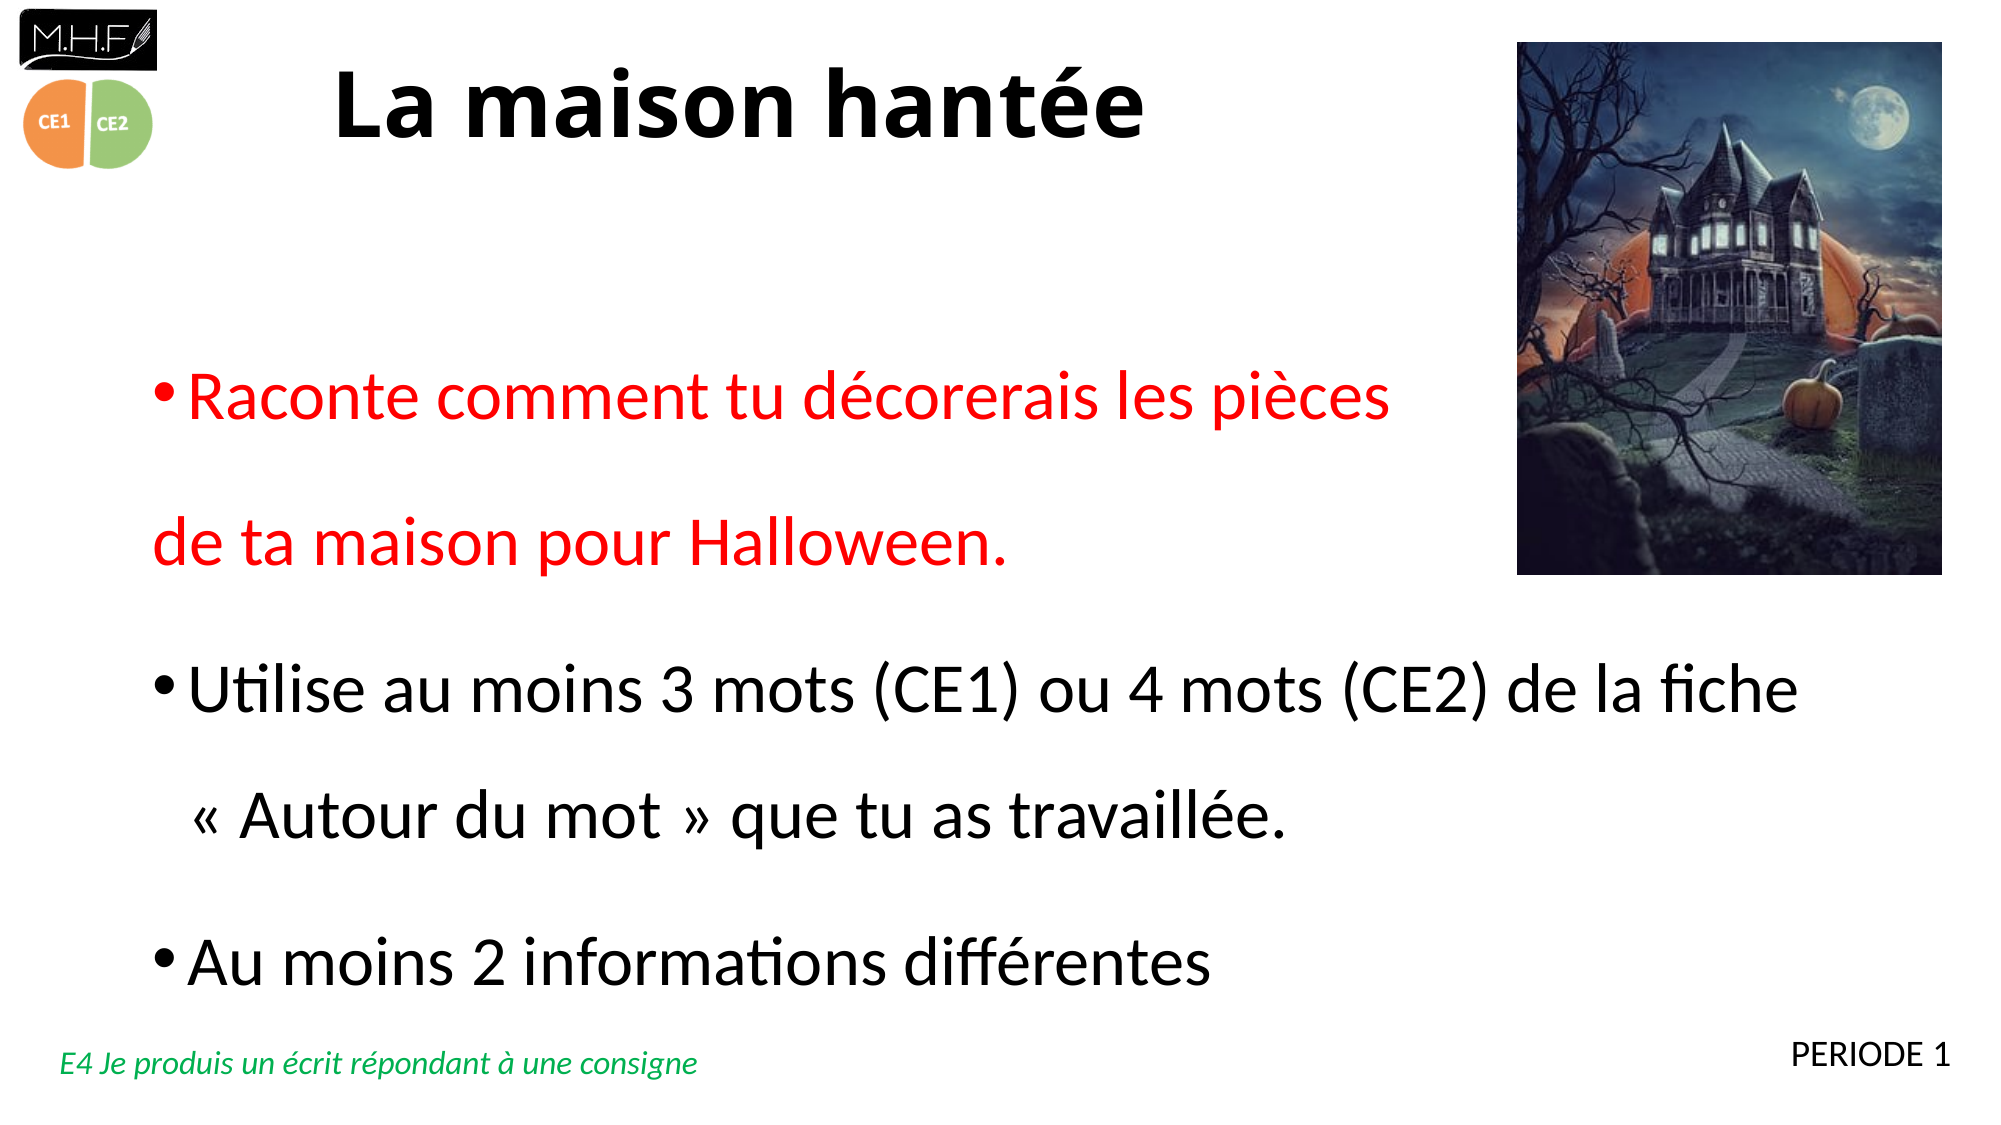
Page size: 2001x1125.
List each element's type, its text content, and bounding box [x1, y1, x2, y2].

list Raconte comment tu décorerais les pièces de ta maison pour Halloween. Utilise au moins 3 mots (CE1) ou 4 mots (CE2) de la fiche « Autour du mot » que tu as travaillée. Au moins 2 informations différentes [137, 299, 1863, 1014]
picture [1516, 42, 1943, 575]
text_box PERIODE 1 [1362, 1021, 1967, 1082]
picture [1, 7, 177, 207]
text_box E4 Je produis un écrit répondant à une consigne [44, 1038, 1346, 1092]
title La maison hantée [316, 0, 1863, 218]
